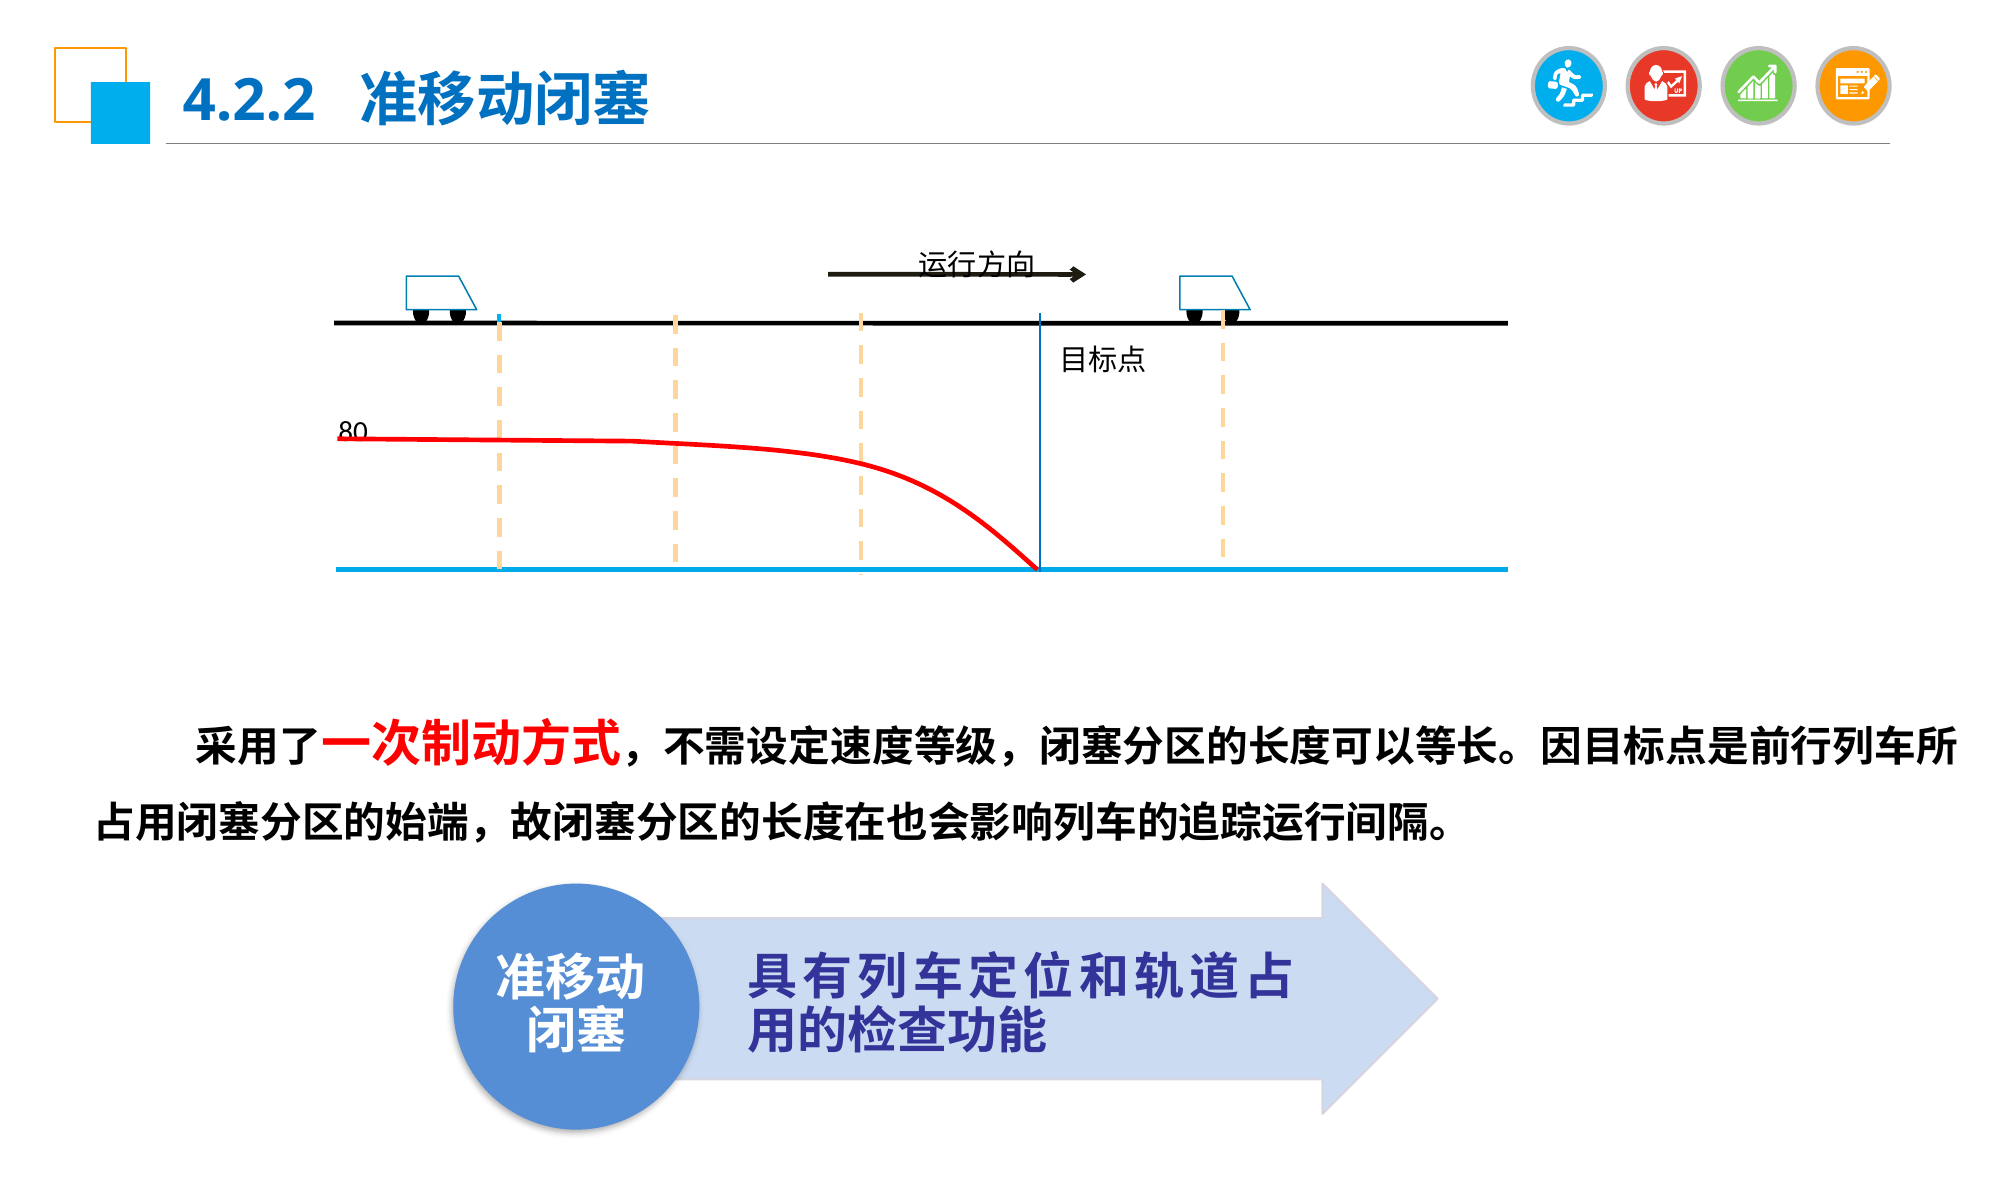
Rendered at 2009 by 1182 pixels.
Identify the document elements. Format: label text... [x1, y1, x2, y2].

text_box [452, 883, 1438, 1130]
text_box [312, 215, 1509, 577]
text_box 4.2.2 准移动闭塞 [162, 51, 672, 142]
text_box 采用了一次制动方式，不需设定速度等级，闭塞分区的长度可以等长。因目标点是前行列车所占用闭塞分区的始端，故闭塞分区的长度在也会影响列车的追踪运行间隔。 [78, 673, 1973, 854]
